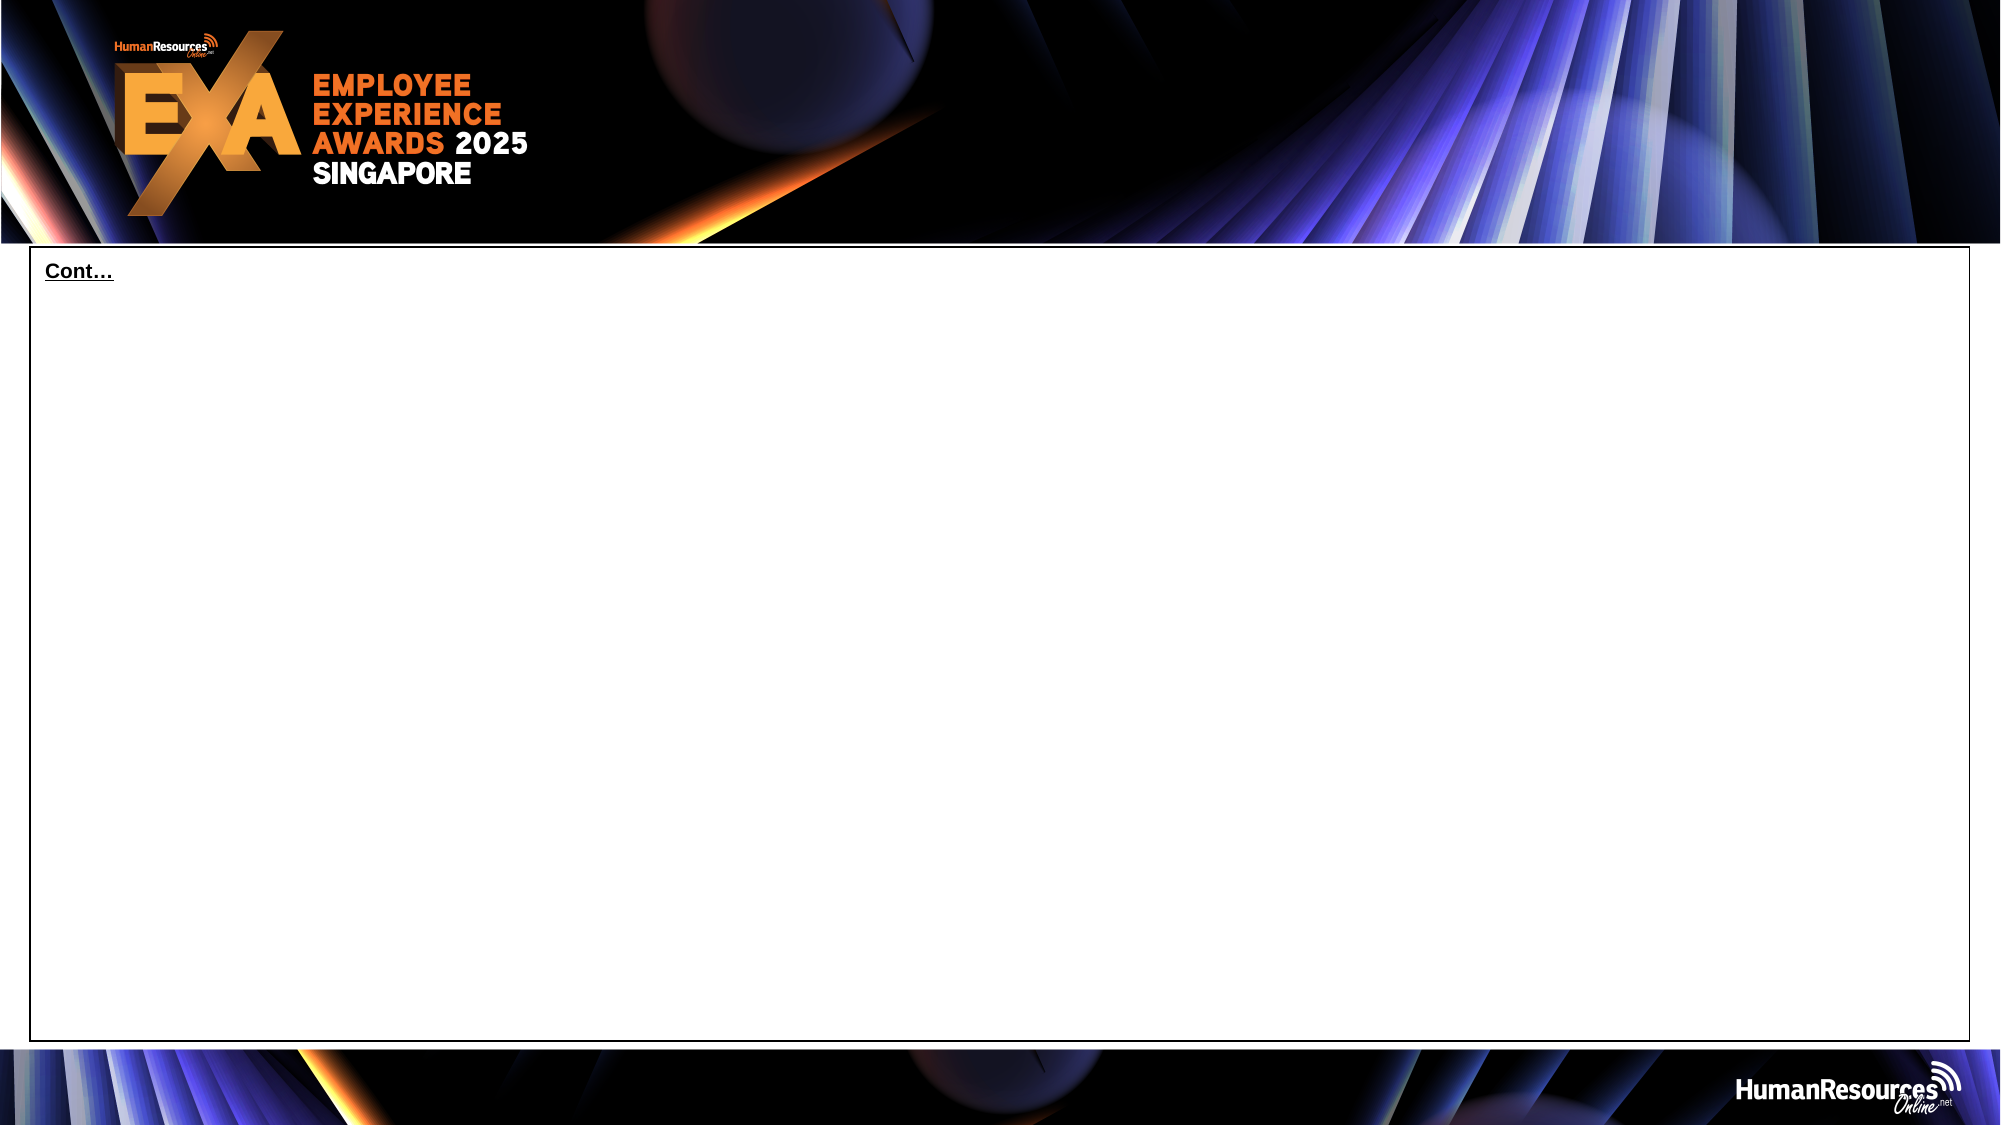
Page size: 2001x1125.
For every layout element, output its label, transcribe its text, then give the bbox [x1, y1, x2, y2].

text_box Cont… [30, 246, 1970, 1042]
picture [0, 0, 2001, 1125]
